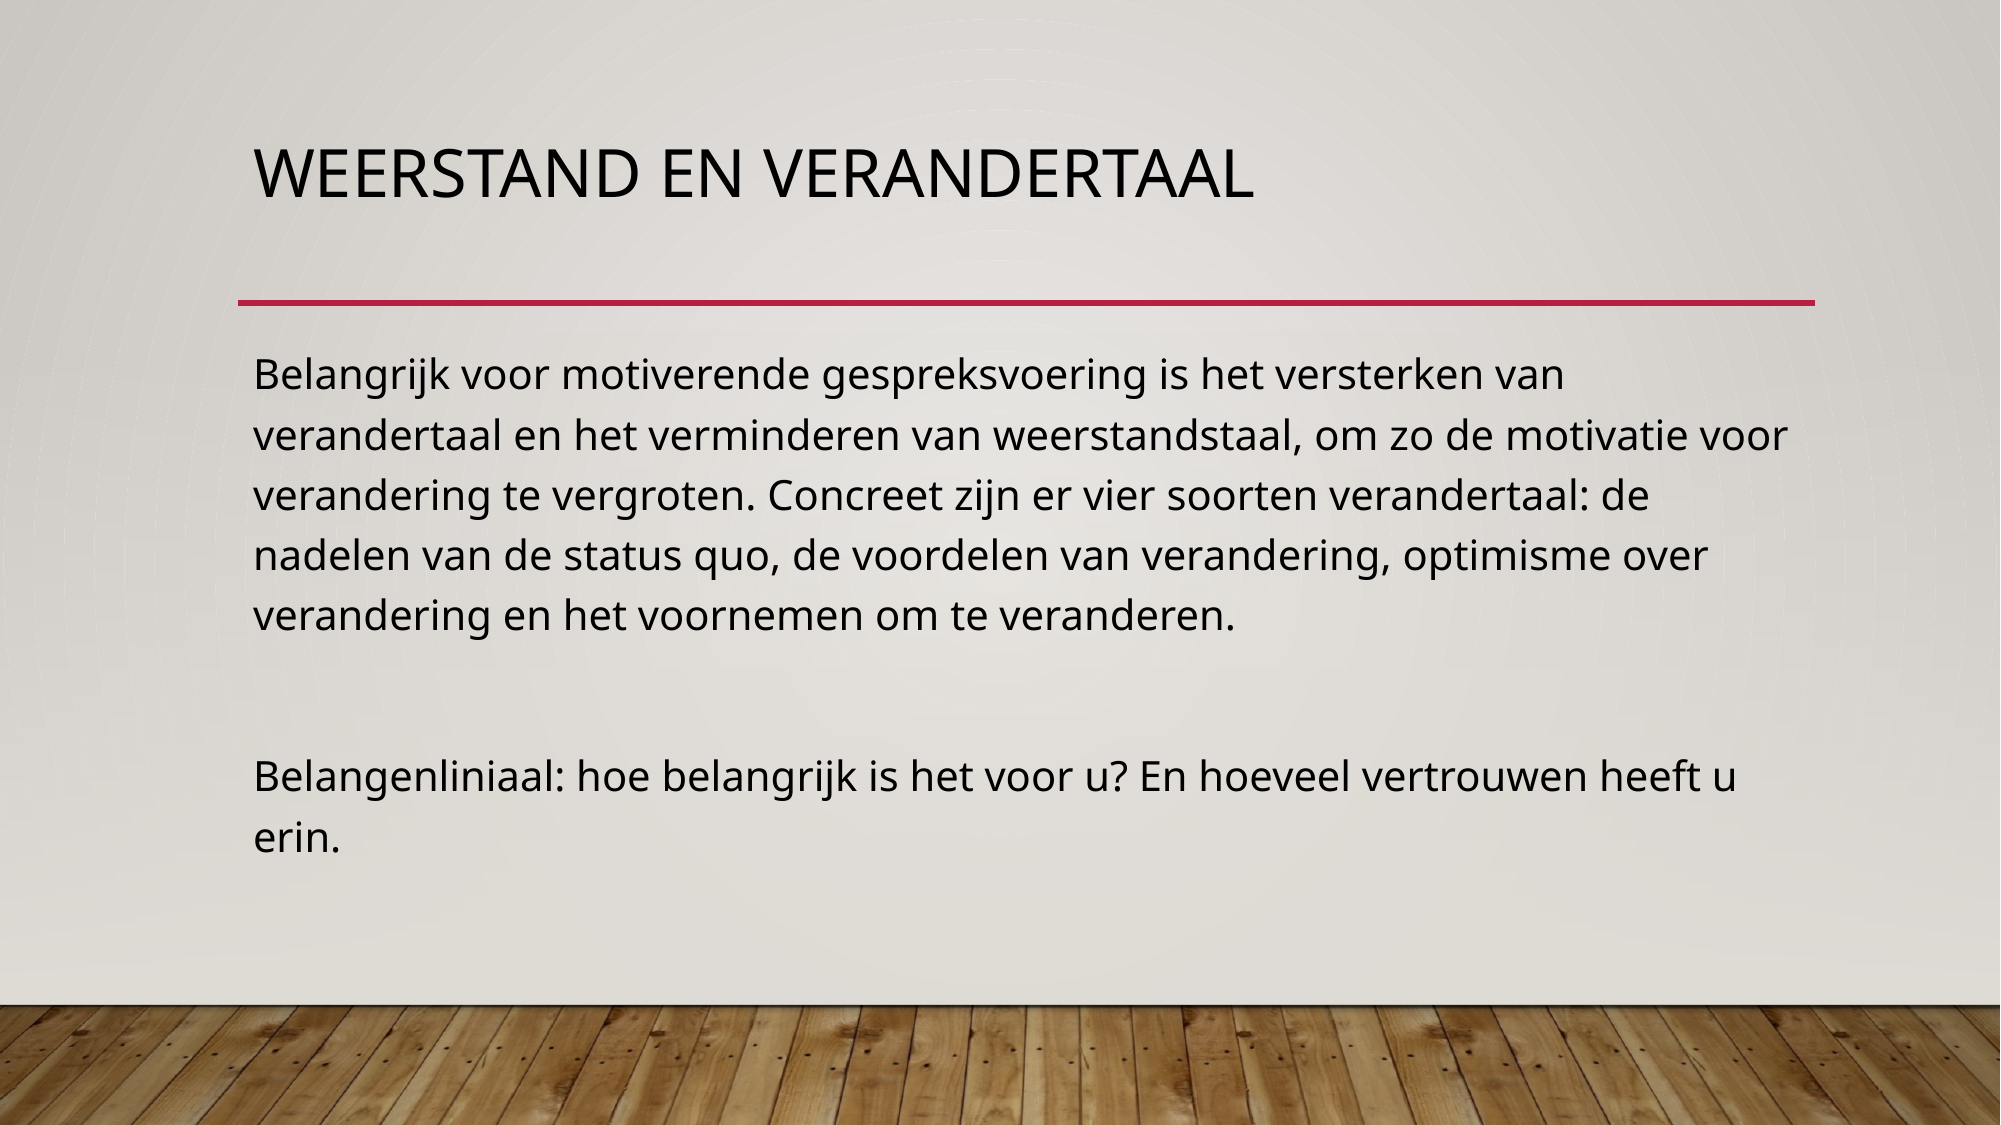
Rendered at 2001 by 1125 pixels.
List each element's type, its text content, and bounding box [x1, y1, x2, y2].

picture [0, 1005, 2000, 1125]
title Weerstand en verandertaal [238, 131, 1814, 305]
list Belangrijk voor motiverende gespreksvoering is het versterken van verandertaal en het verminderen van weerstandstaal, om zo de motivatie voor verandering te vergroten. Concreet zijn er vier soorten verandertaal: de nadelen van de status quo, de voordelen van verandering, optimisme over verandering en het voornemen om te veranderen. Belangenliniaal: hoe belangrijk is het voor u? En hoeveel vertrouwen heeft u erin. [238, 330, 1814, 897]
